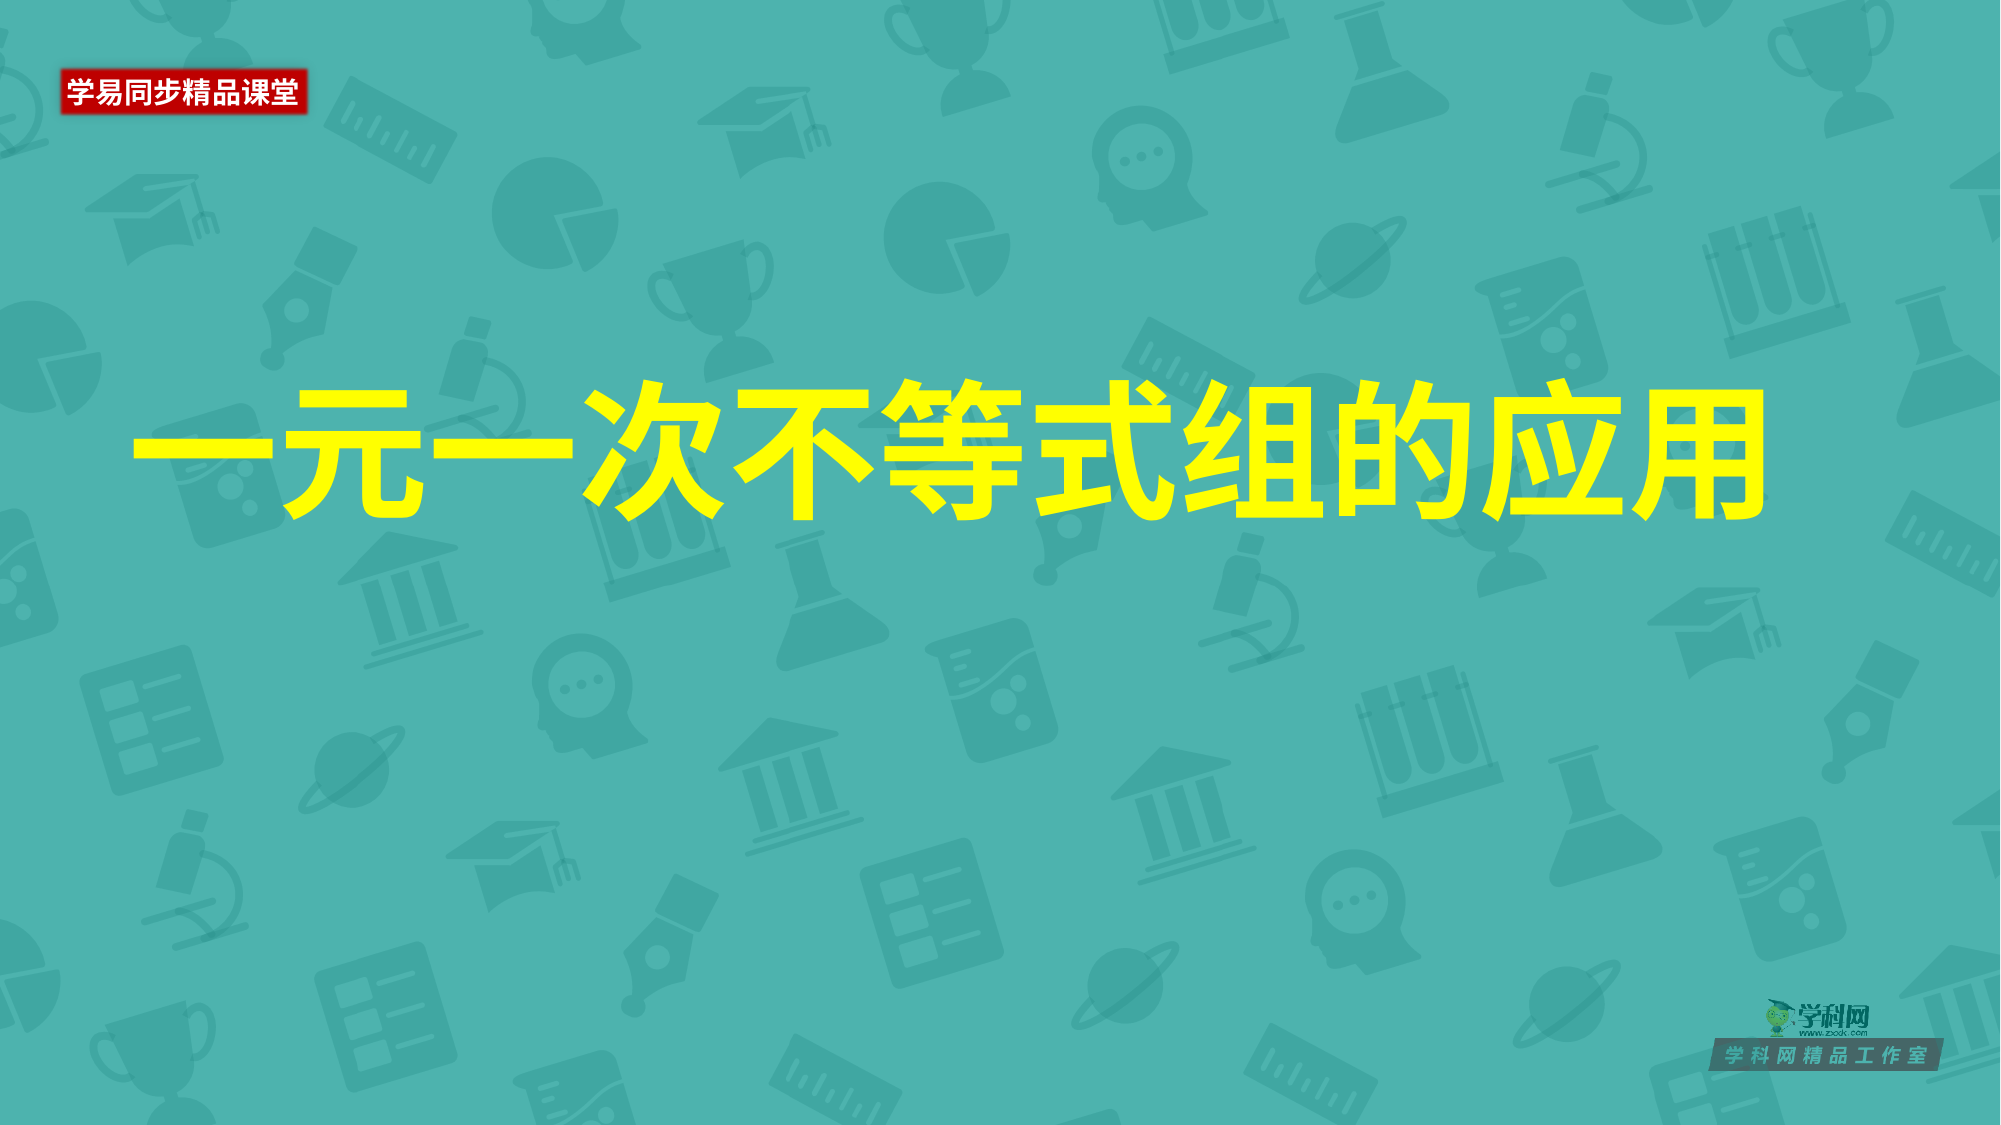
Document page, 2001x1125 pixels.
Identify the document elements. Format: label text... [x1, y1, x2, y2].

picture [0, 0, 2001, 1125]
text_box 一元一次不等式组的应用 [114, 349, 1923, 545]
text_box 学易同步精品课堂 [64, 72, 305, 112]
